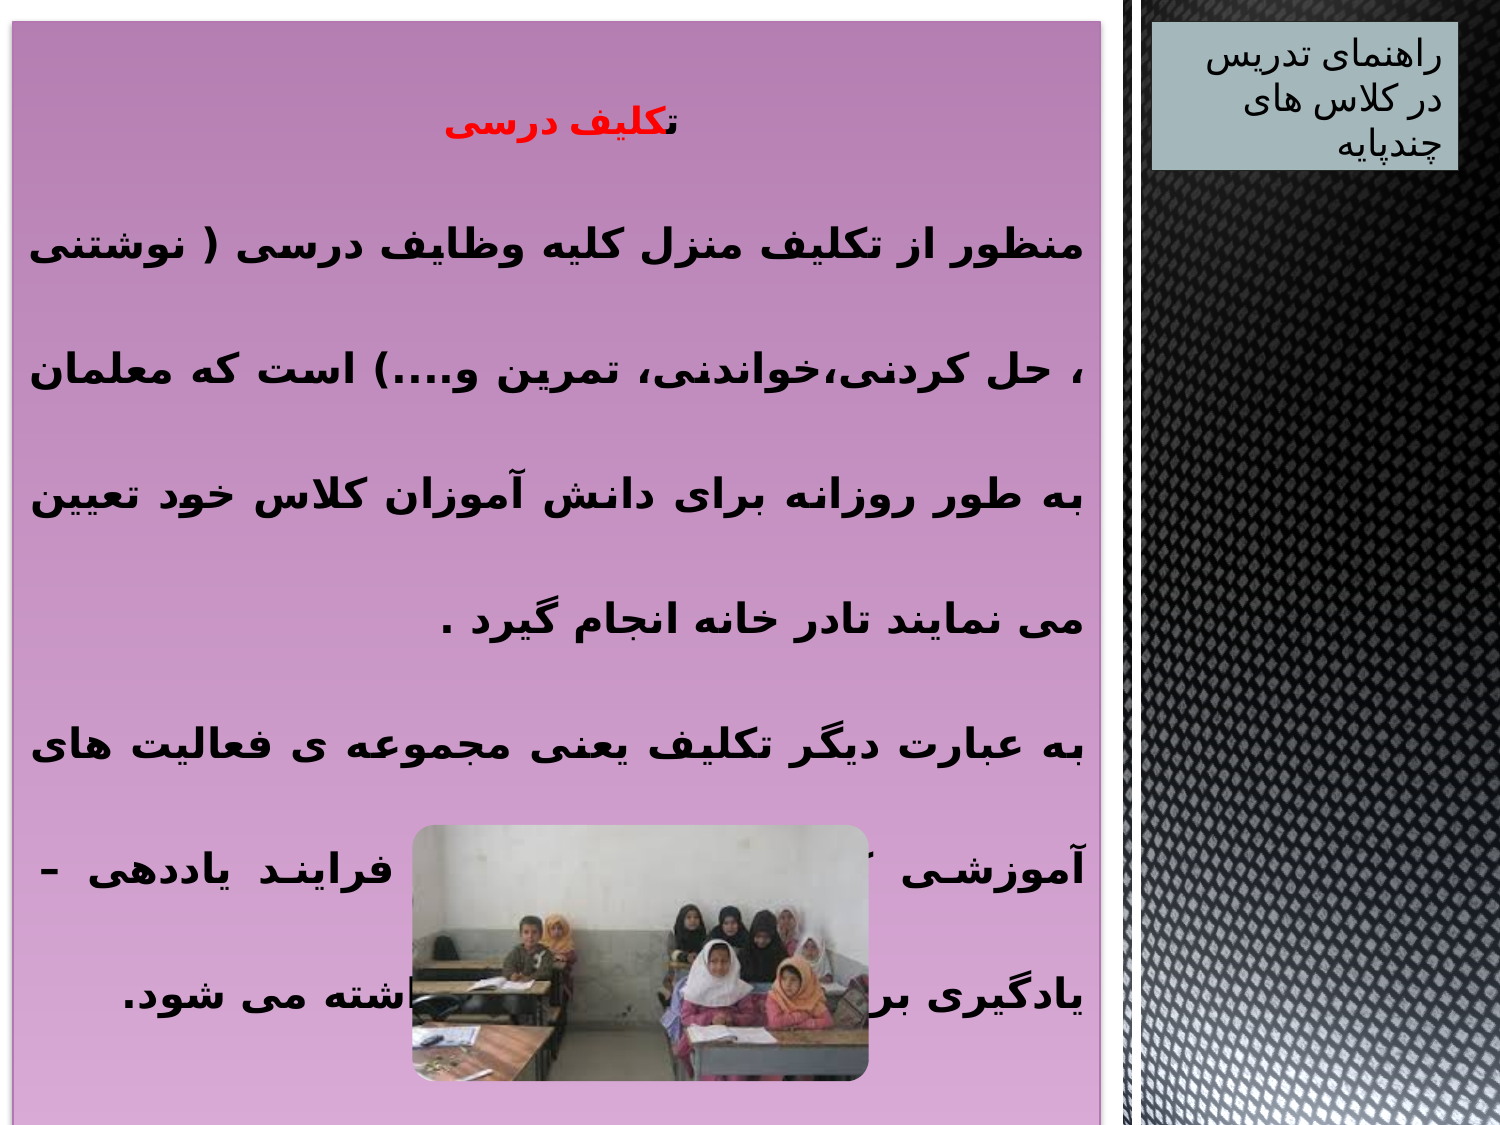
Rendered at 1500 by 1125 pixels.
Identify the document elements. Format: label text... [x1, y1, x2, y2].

text_box تکلیف درسی منظور از تکلیف منزل کلیه وظایف درسی ( نوشتنی ، حل کردنی،خواندنی، تمرین و....) است که معلمان به طور روزانه برای دانش آموزان کلاس خود تعیین می نمایند تادر خانه انجام گیرد . به عبارت دیگر تکلیف یعنی مجموعه ی فعالیت های آموزشی که به منظور تحقق فرایند یاددهی – یادگیری برعهده ی دانش آموز گذاشته می شود. [12, 21, 1101, 1125]
picture [1123, 0, 1500, 1125]
text_box راهنمای تدریس در کلاس های چندپایه [1151, 21, 1459, 171]
picture [412, 824, 869, 1082]
